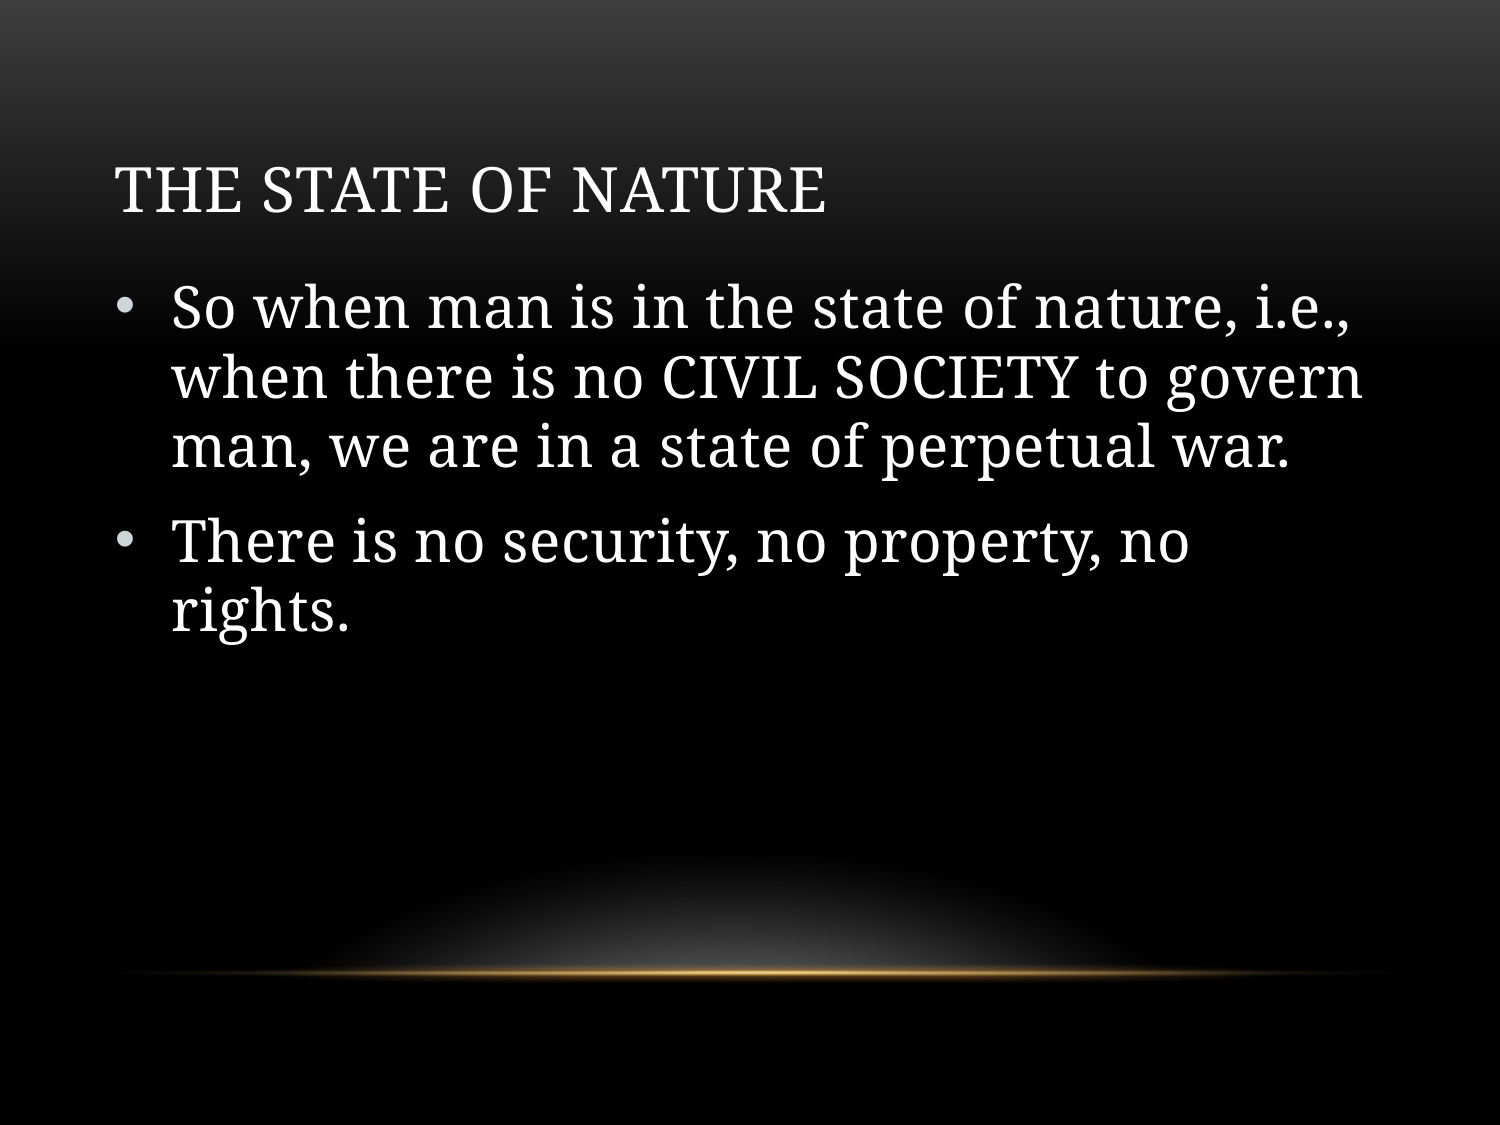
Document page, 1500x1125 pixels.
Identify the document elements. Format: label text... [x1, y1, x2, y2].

picture [0, 0, 1500, 1125]
title The state of nature [99, 45, 1400, 233]
list So when man is in the state of nature, i.e., when there is no CIVIL SOCIETY to govern man, we are in a state of perpetual war. There is no security, no property, no rights. [99, 262, 1400, 938]
